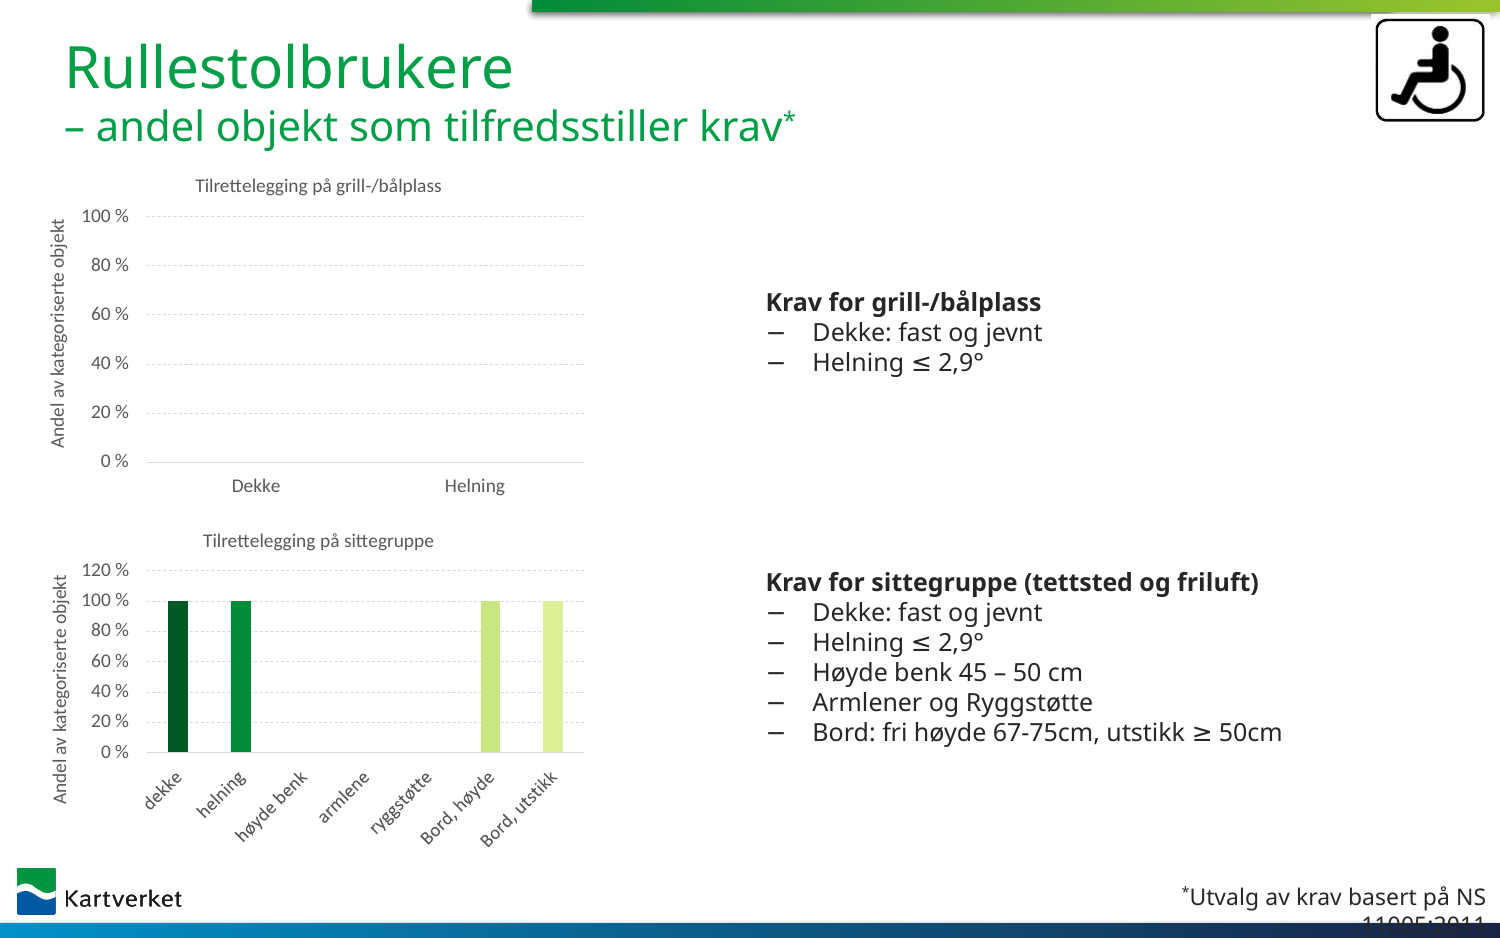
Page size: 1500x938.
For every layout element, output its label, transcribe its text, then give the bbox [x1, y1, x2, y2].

picture [1371, 13, 1491, 127]
text_box Krav for grill-/bålplass Dekke: fast og jevnt Helning ≤ 2,9° [750, 279, 1452, 384]
text_box Krav for sittegruppe (tettsted og friluft) Dekke: fast og jevnt Helning ≤ 2,9° Høyde benk 45 – 50 cm Armlener og Ryggstøtte Bord: fri høyde 67-75cm, utstikk ≥ 50cm [750, 559, 1500, 754]
picture [41, 520, 596, 859]
text_box *Utvalg av krav basert på NS 11005:2011 [1068, 873, 1500, 938]
text_box Rullestolbrukere – andel objekt som tilfredsstiller krav* [49, 14, 1431, 158]
picture [41, 166, 596, 505]
